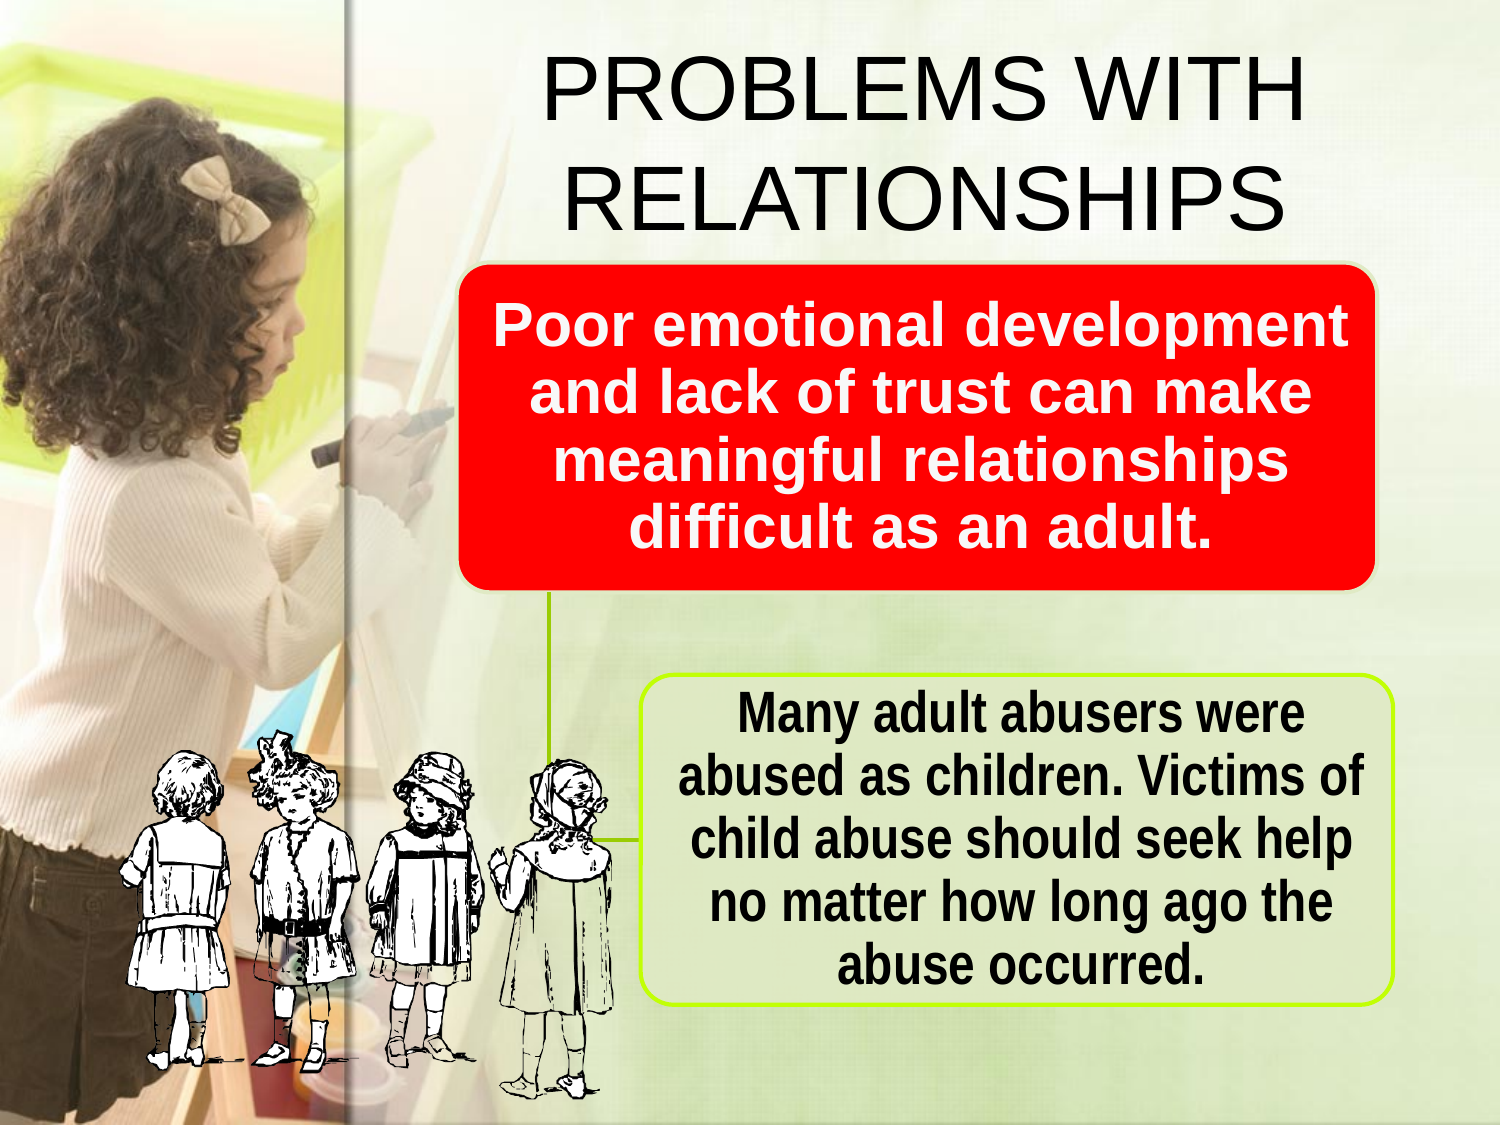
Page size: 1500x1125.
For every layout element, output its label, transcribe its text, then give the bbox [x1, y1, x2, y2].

title PROBLEMS WITH RELATIONSHIPS [362, 45, 1487, 233]
picture [0, 0, 1500, 1125]
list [362, 262, 1488, 1006]
